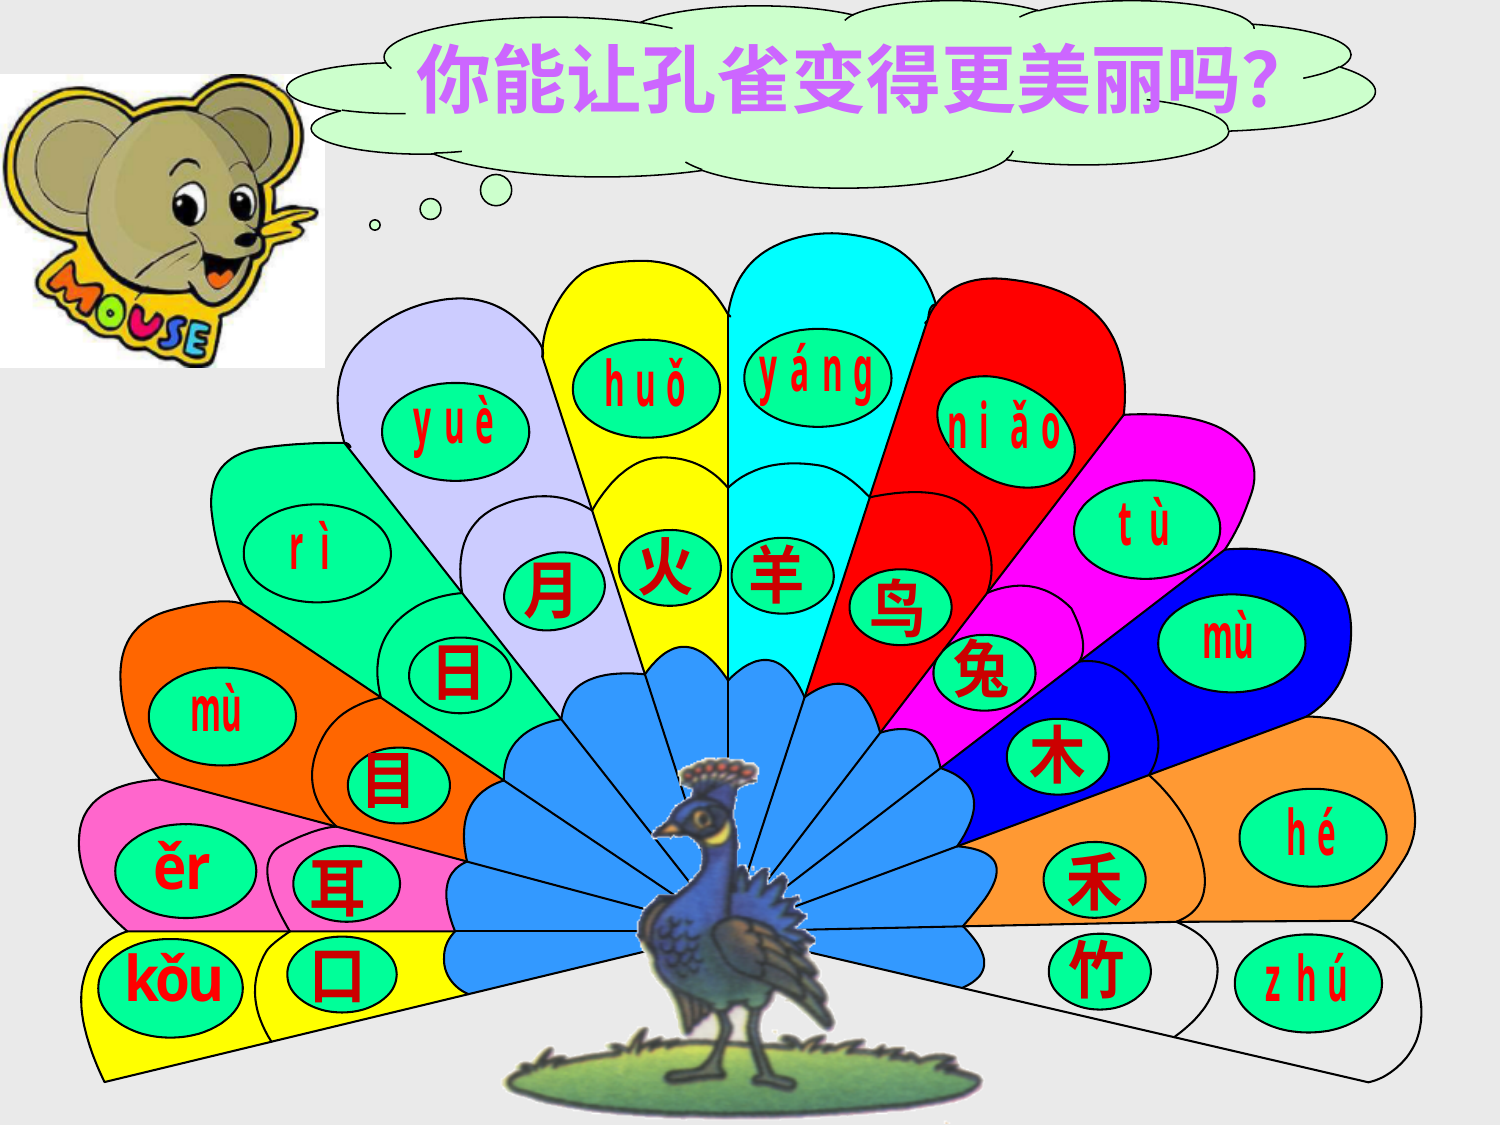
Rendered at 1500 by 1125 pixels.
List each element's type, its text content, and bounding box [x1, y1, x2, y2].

text_box [458, 0, 1253, 24]
text_box [420, 198, 441, 220]
text_box [480, 174, 512, 206]
picture [0, 74, 326, 368]
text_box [73, 227, 1427, 1088]
text_box [369, 219, 381, 226]
picture [487, 739, 988, 1124]
text_box [308, 39, 1251, 189]
text_box [1331, 38, 1376, 119]
text_box 你能让孔雀变得更美丽吗？ [401, 24, 1331, 130]
